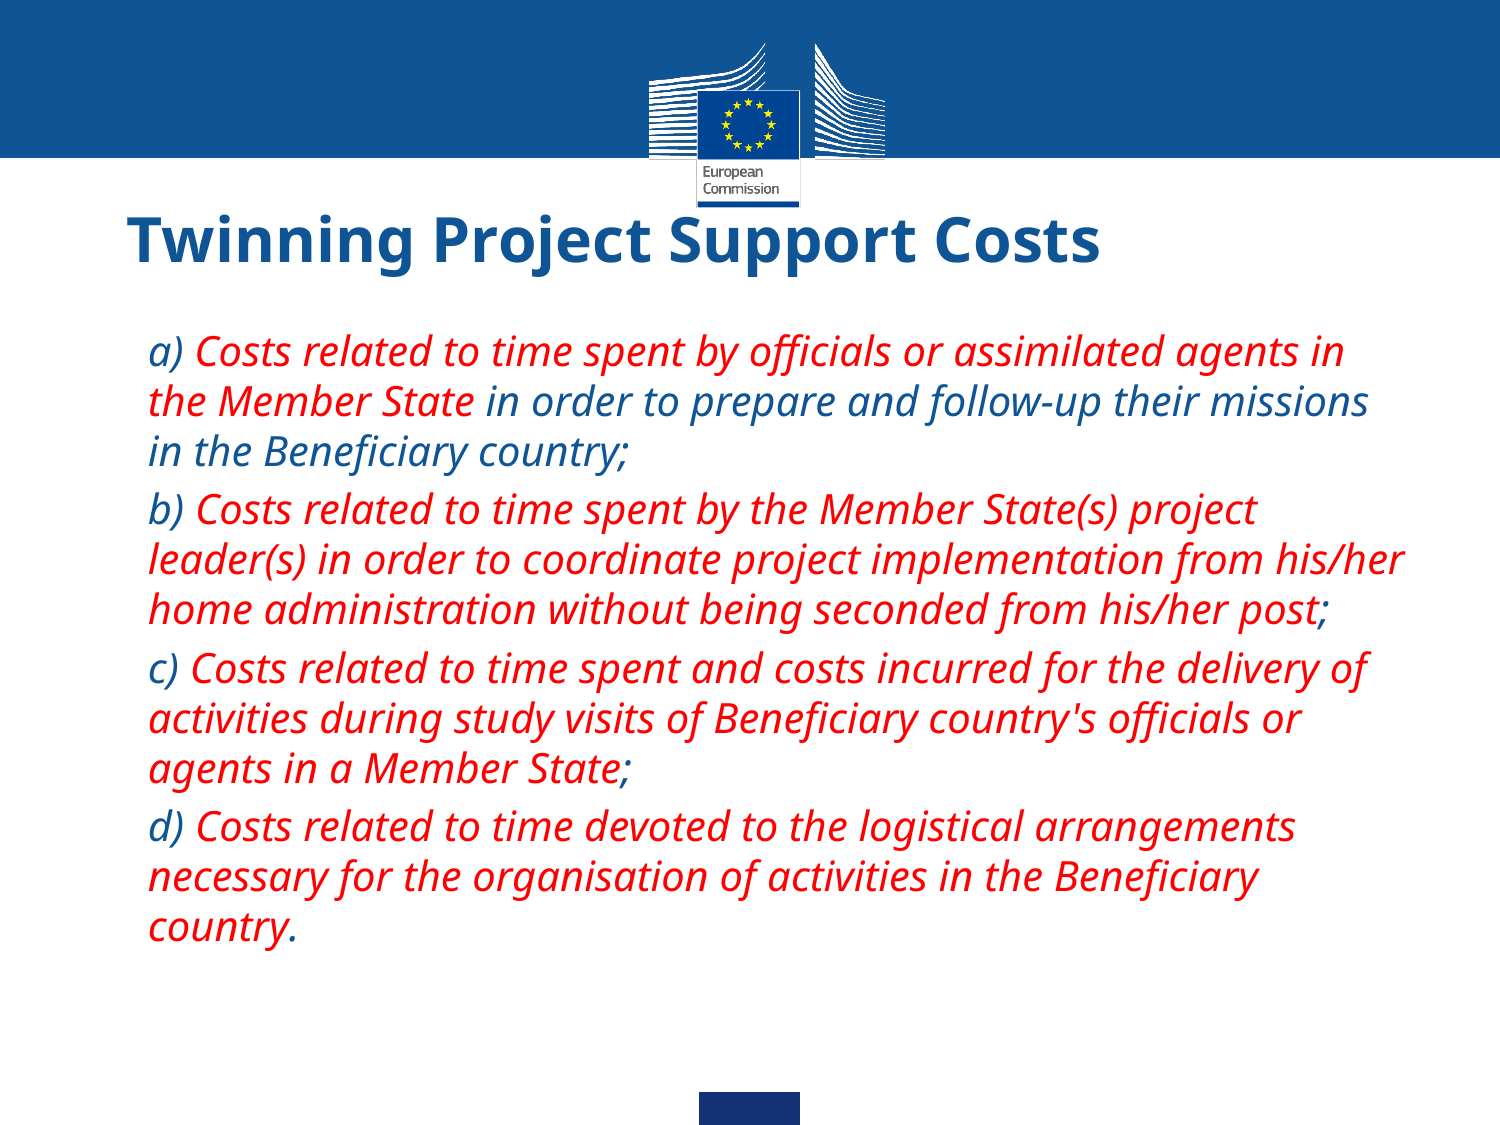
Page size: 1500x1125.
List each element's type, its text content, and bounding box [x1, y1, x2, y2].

picture [649, 42, 885, 160]
title Twinning Project Support Costs [53, 160, 1404, 315]
list a) Costs related to time spent by officials or assimilated agents in the Member State in order to prepare and follow-up their missions in the Beneficiary country; b) Costs related to time spent by the Member State(s) project leader(s) in order to coordinate project implementation from his/her home administration without being seconded from his/her post; c) Costs related to time spent and costs incurred for the delivery of activities during study visits of Beneficiary country's officials or agents in a Member State; d) Costs related to time devoted to the logistical arrangements necessary for the organisation of activities in the Beneficiary country. [76, 317, 1427, 896]
